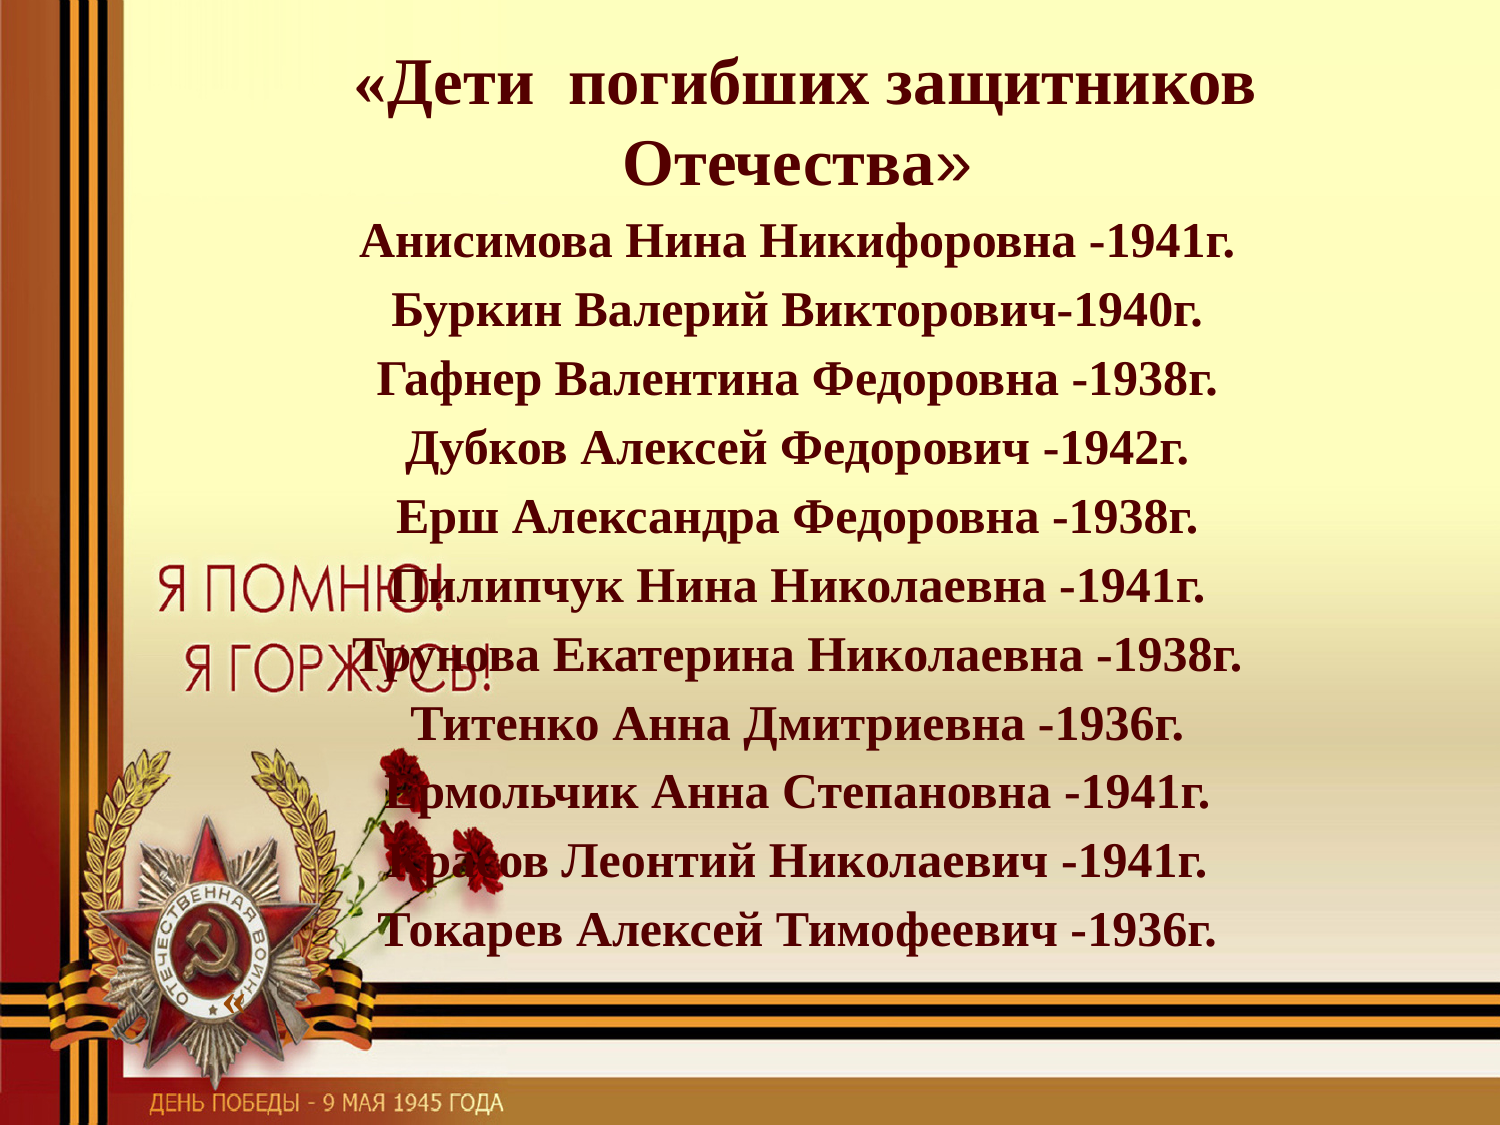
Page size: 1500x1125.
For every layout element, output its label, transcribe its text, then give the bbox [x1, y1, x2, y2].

picture [0, 0, 1500, 1125]
text_box «Дети погибших защитников Отечества» Анисимова Нина Никифоровна -1941г. Буркин Валерий Викторович-1940г. Гафнер Валентина Федоровна -1938г. Дубков Алексей Федорович -1942г. Ерш Александра Федоровна -1938г. Пилипчук Нина Николаевна -1941г. Трунова Екатерина Николаевна -1938г. Титенко Анна Дмитриевна -1936г. Ермольчик Анна Степановна -1941г. Красов Леонтий Николаевич -1941г. Токарев Алексей Тимофеевич -1936г. « [206, 30, 1388, 1034]
